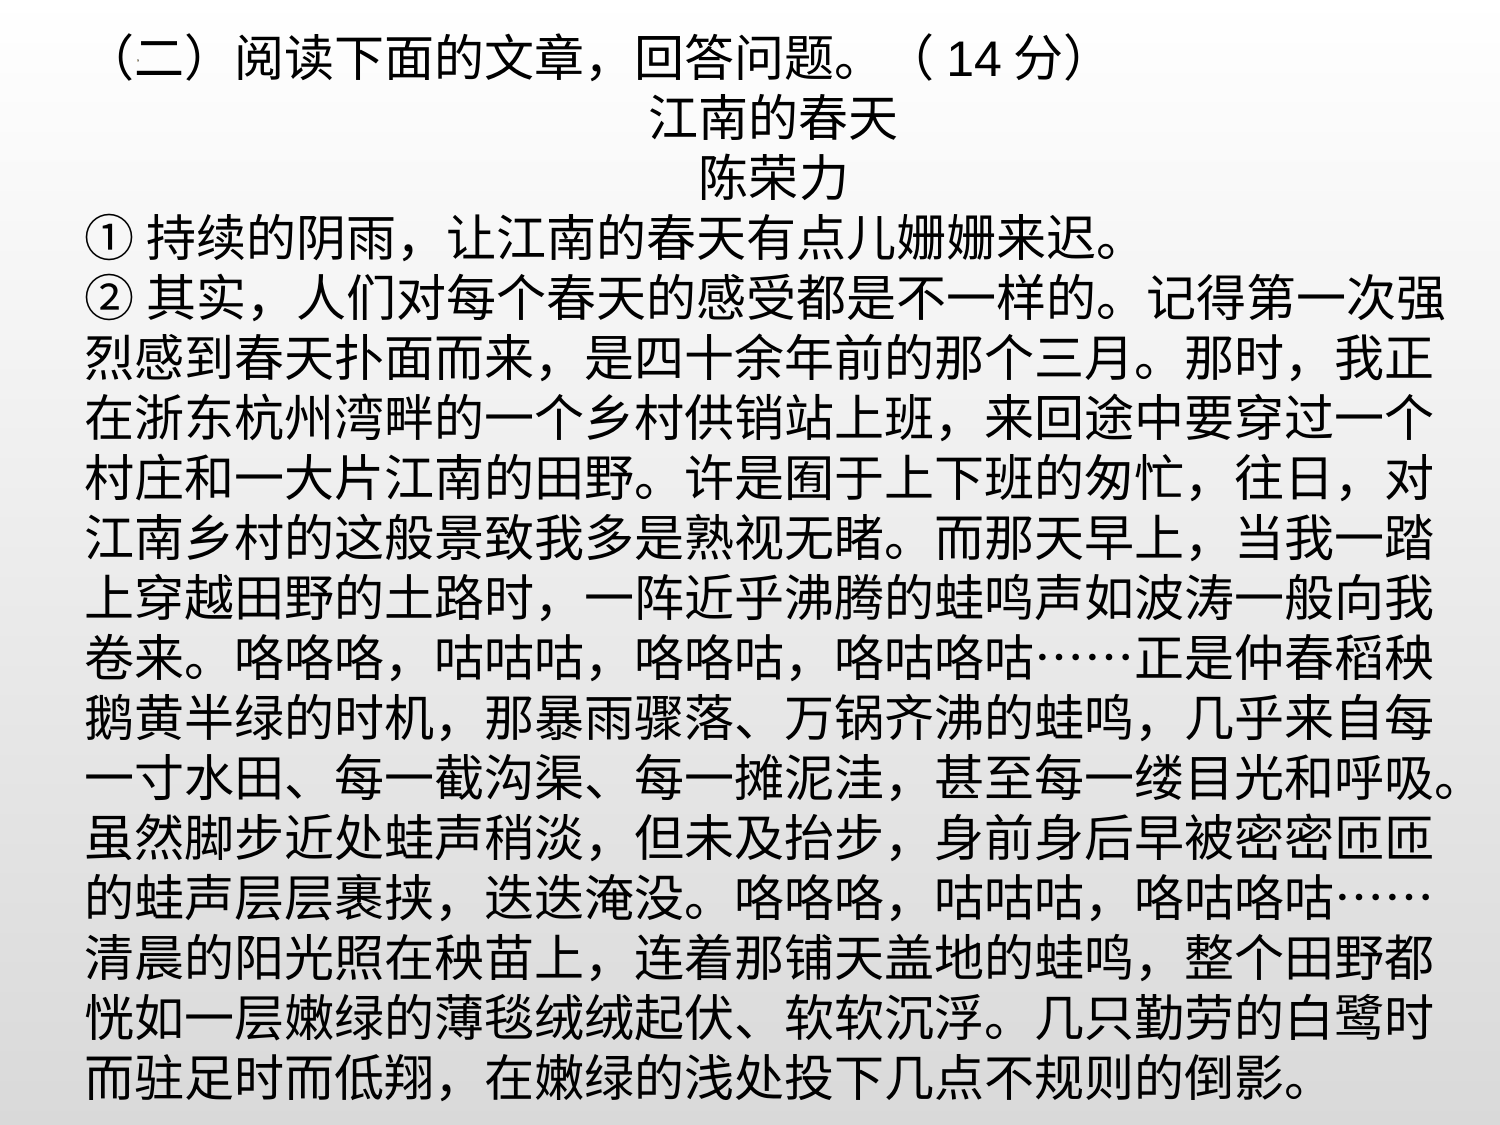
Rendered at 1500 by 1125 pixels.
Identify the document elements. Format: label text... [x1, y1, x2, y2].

text_box （二）阅读下面的文章，回答问题。（14分） 江南的春天 陈荣力 ①持续的阴雨，让江南的春天有点儿姗姗来迟。 ②其实，人们对每个春天的感受都是不一样的。记得第一次强烈感到春天扑面而来，是四十余年前的那个三月。那时，我正在浙东杭州湾畔的一个乡村供销站上班，来回途中要穿过一个村庄和一大片江南的田野。许是囿于上下班的匆忙，往日，对江南乡村的这般景致我多是熟视无睹。而那天早上，当我一踏上穿越田野的土路时，一阵近乎沸腾的蛙鸣声如波涛一般向我卷来。咯咯咯，咕咕咕，咯咯咕，咯咕咯咕……正是仲春稻秧鹅黄半绿的时机，那暴雨骤落、万锅齐沸的蛙鸣，几乎来自每一寸水田、每一截沟渠、每一摊泥洼，甚至每一缕目光和呼吸。虽然脚步近处蛙声稍淡，但未及抬步，身前身后早被密密匝匝的蛙声层层裹挟，迭迭淹没。咯咯咯，咕咕咕，咯咕咯咕……清晨的阳光照在秧苗上，连着那铺天盖地的蛙鸣，整个田野都恍如一层嫩绿的薄毯绒绒起伏、软软沉浮。几只勤劳的白鹭时而驻足时而低翔，在嫩绿的浅处投下几点不规则的倒影。 [69, 19, 1479, 1115]
